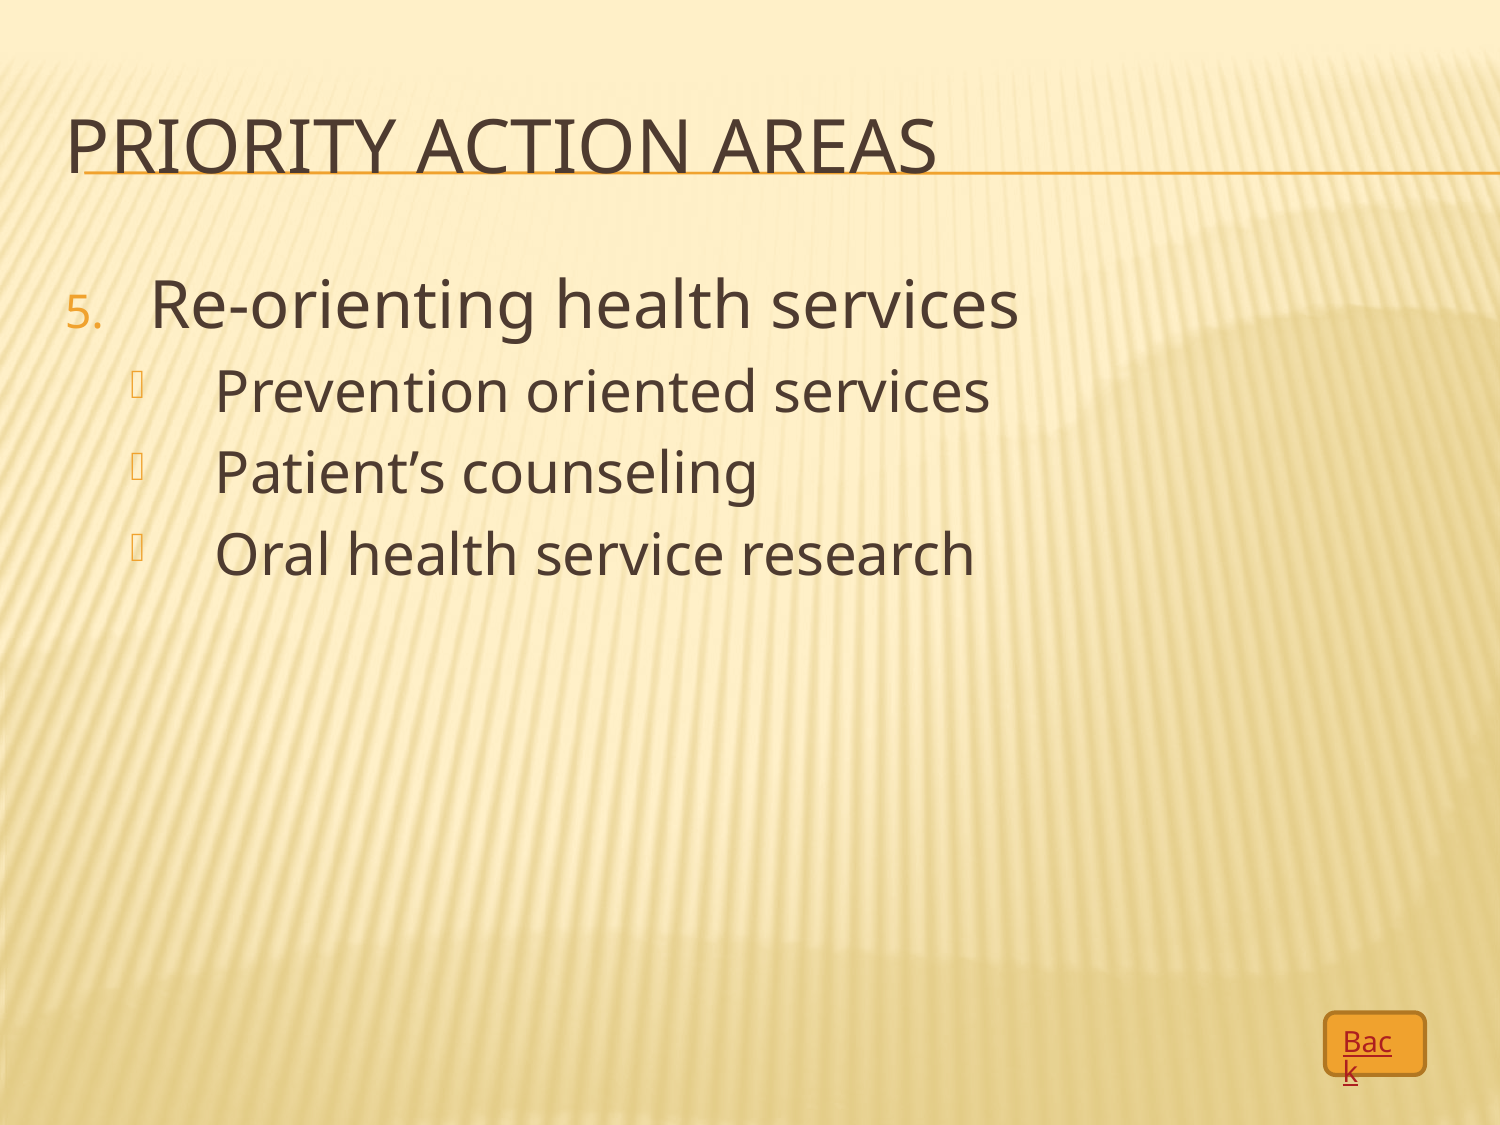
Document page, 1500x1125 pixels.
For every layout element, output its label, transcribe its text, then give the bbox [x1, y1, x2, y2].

list Re-orienting health services Prevention oriented services Patient’s counseling Oral health service research [50, 254, 1475, 998]
title Priority Action areas [50, 75, 1475, 213]
text_box Back [1322, 1010, 1428, 1078]
